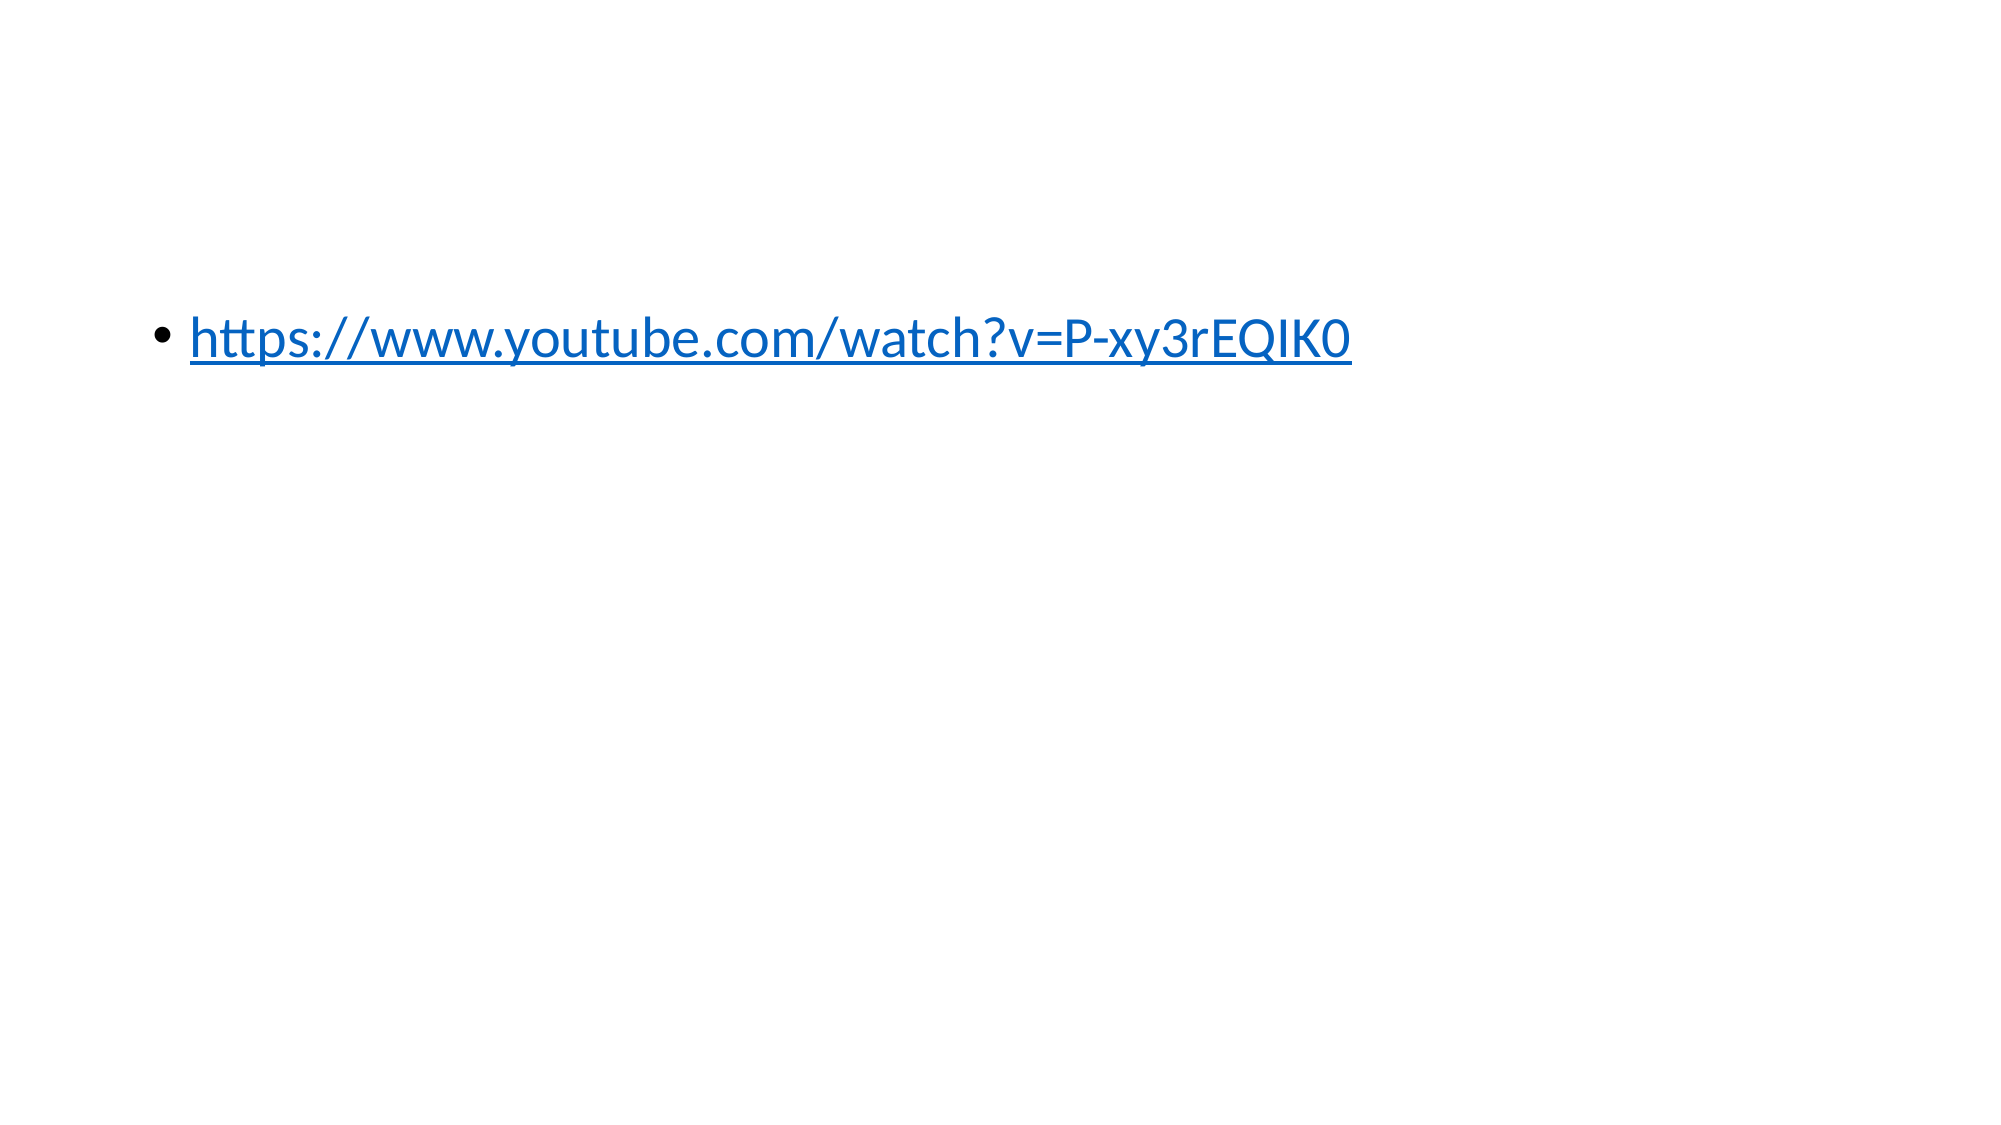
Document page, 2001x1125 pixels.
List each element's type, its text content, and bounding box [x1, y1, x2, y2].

list https://www.youtube.com/watch?v=P-xy3rEQIK0 [137, 299, 1863, 1014]
